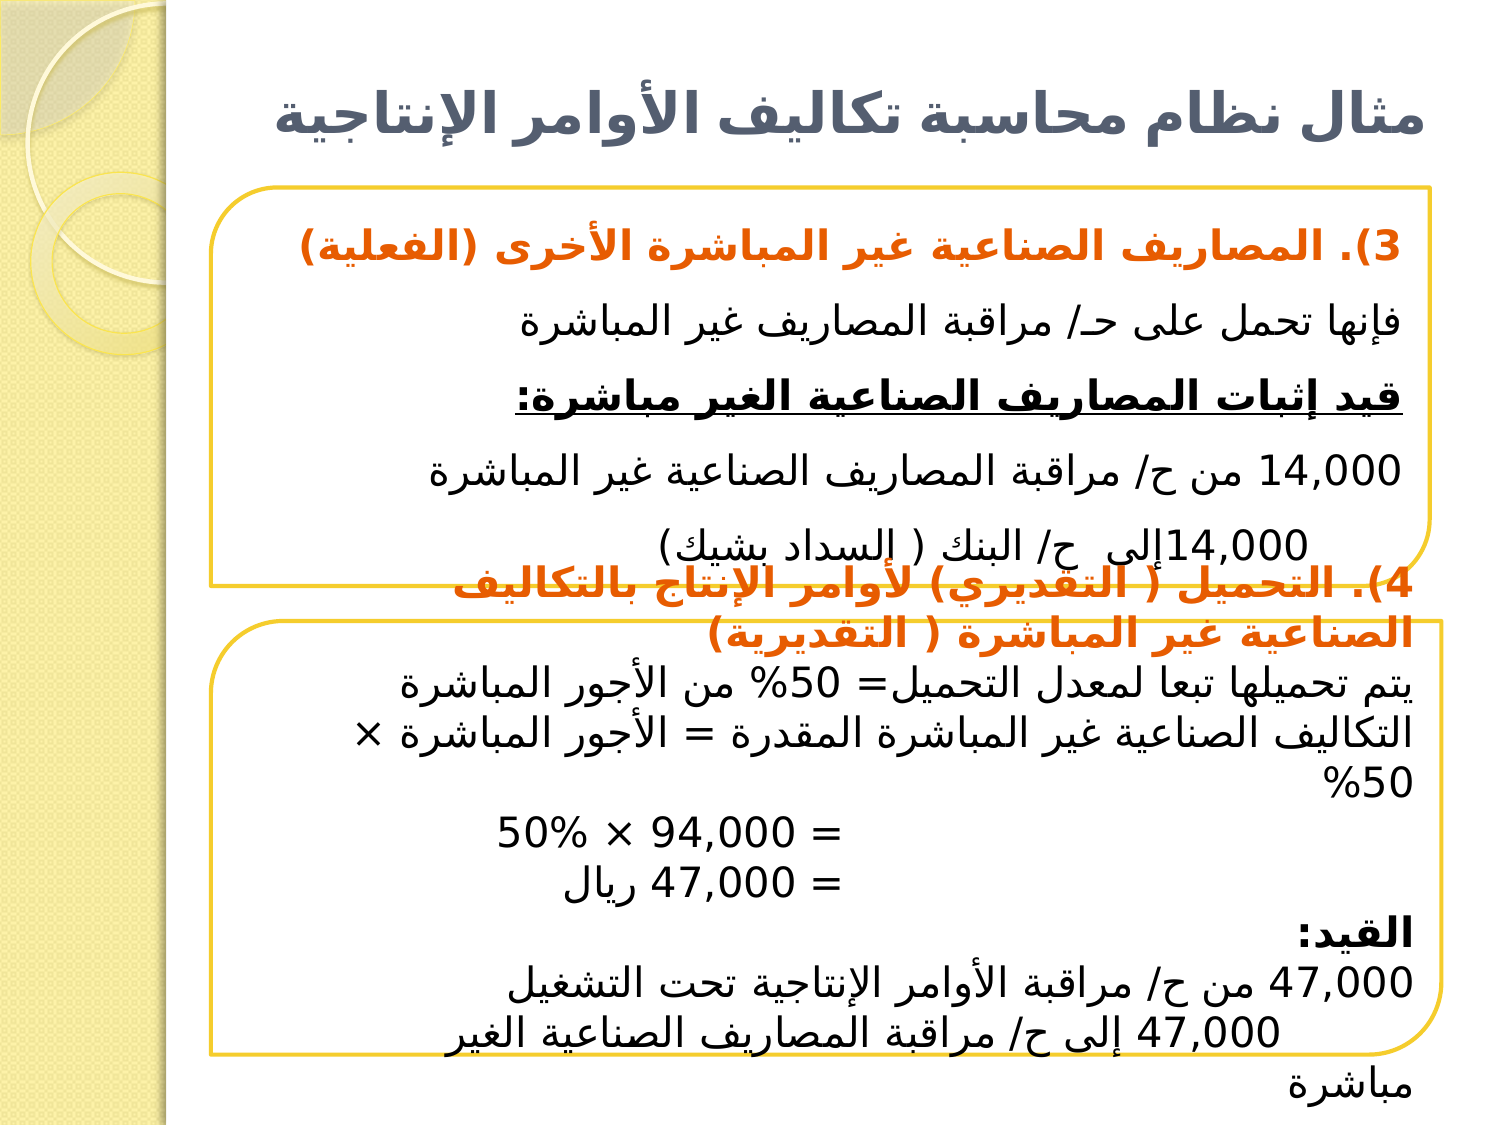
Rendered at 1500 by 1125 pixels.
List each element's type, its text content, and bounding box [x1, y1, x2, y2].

text_box [267, 185, 1432, 547]
title مثال نظام محاسبة تكاليف الأوامر الإنتاجية [235, 45, 1466, 176]
text_box [208, 618, 304, 1057]
text_box [1430, 618, 1444, 1025]
text_box 3). المصاريف الصناعية غير المباشرة الأخرى (الفعلية) فإنها تحمل على حـ/ مراقبة المصاريف غير المباشرة قيد إثبات المصاريف الصناعية الغير مباشرة: 14,000 من ح/ مراقبة المصاريف الصناعية غير المباشرة 14,000إلى ح/ البنك ( السداد بشيك) [234, 186, 1418, 577]
text_box [208, 200, 304, 589]
text_box 4). التحميل ( التقديري) لأوامر الإنتاج بالتكاليف الصناعية غير المباشرة ( التقديرية) يتم تحميلها تبعا لمعدل التحميل= 50% من الأجور المباشرة التكاليف الصناعية غير المباشرة المقدرة = الأجور المباشرة × 50% = 94,000 × 50% = 47,000 ريال القيد: 47,000 من ح/ مراقبة الأوامر الإنتاجية تحت التشغيل 47,000 إلى ح/ مراقبة المصاريف الصناعية الغير مباشرة [304, 547, 1430, 1114]
